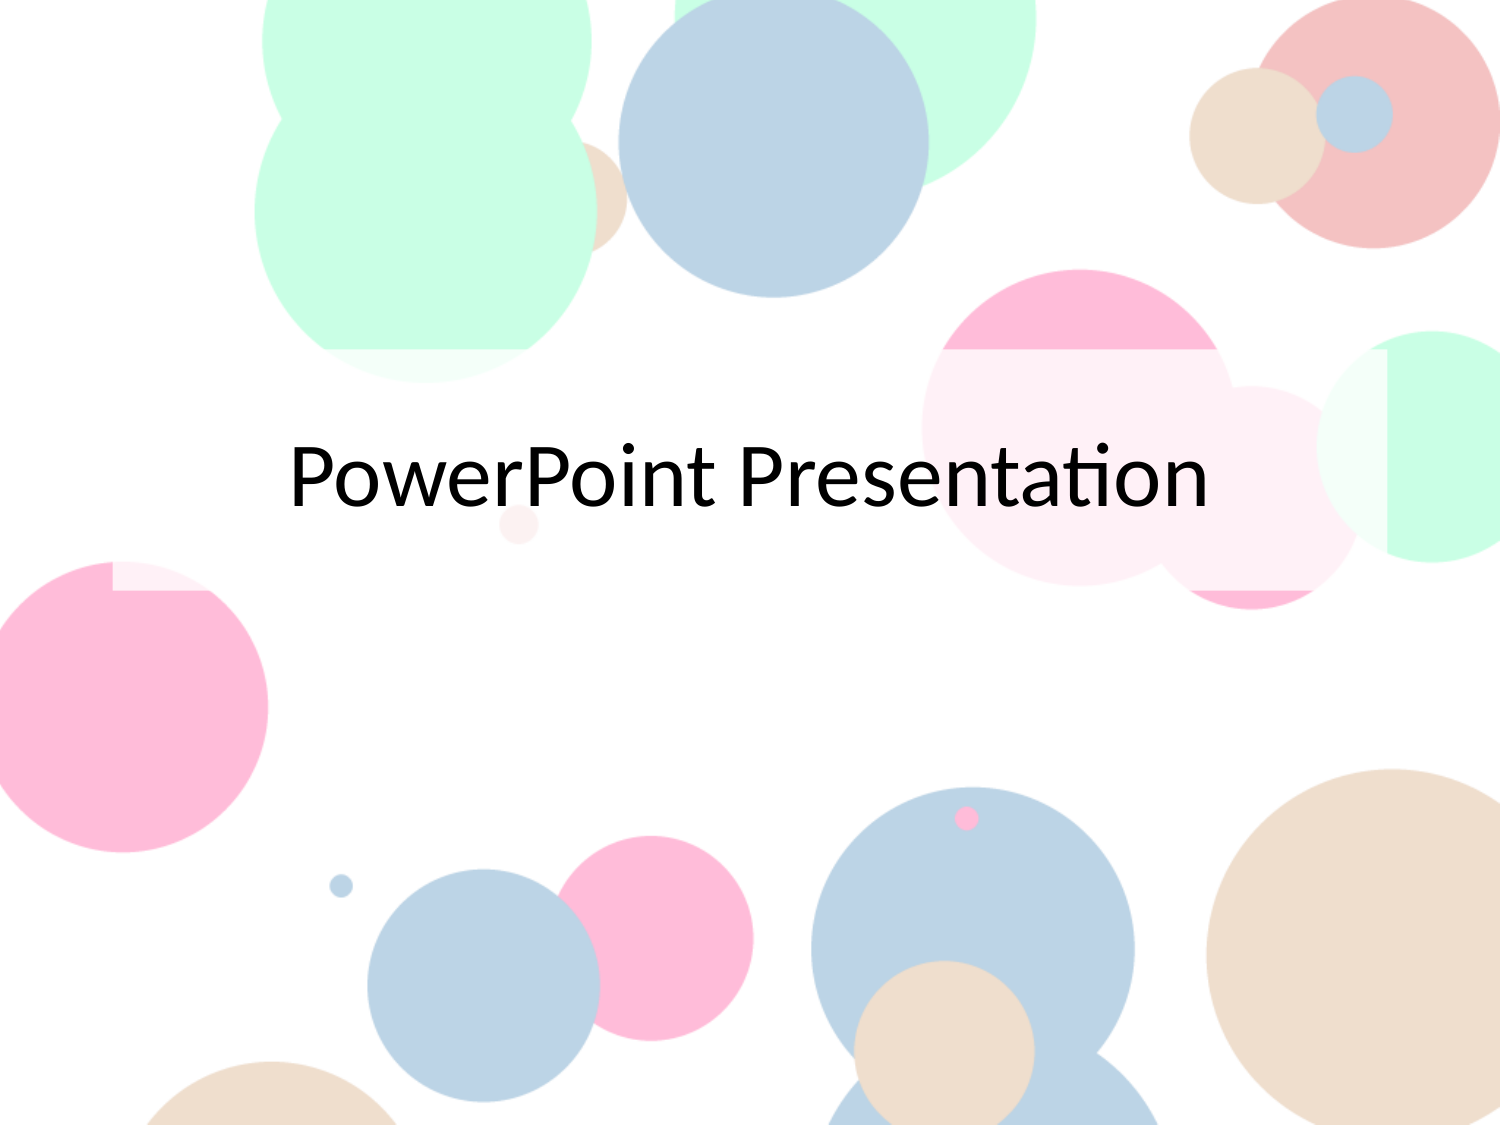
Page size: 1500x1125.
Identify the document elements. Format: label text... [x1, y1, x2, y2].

picture [0, 0, 1500, 1125]
title PowerPoint Presentation [112, 349, 1388, 591]
